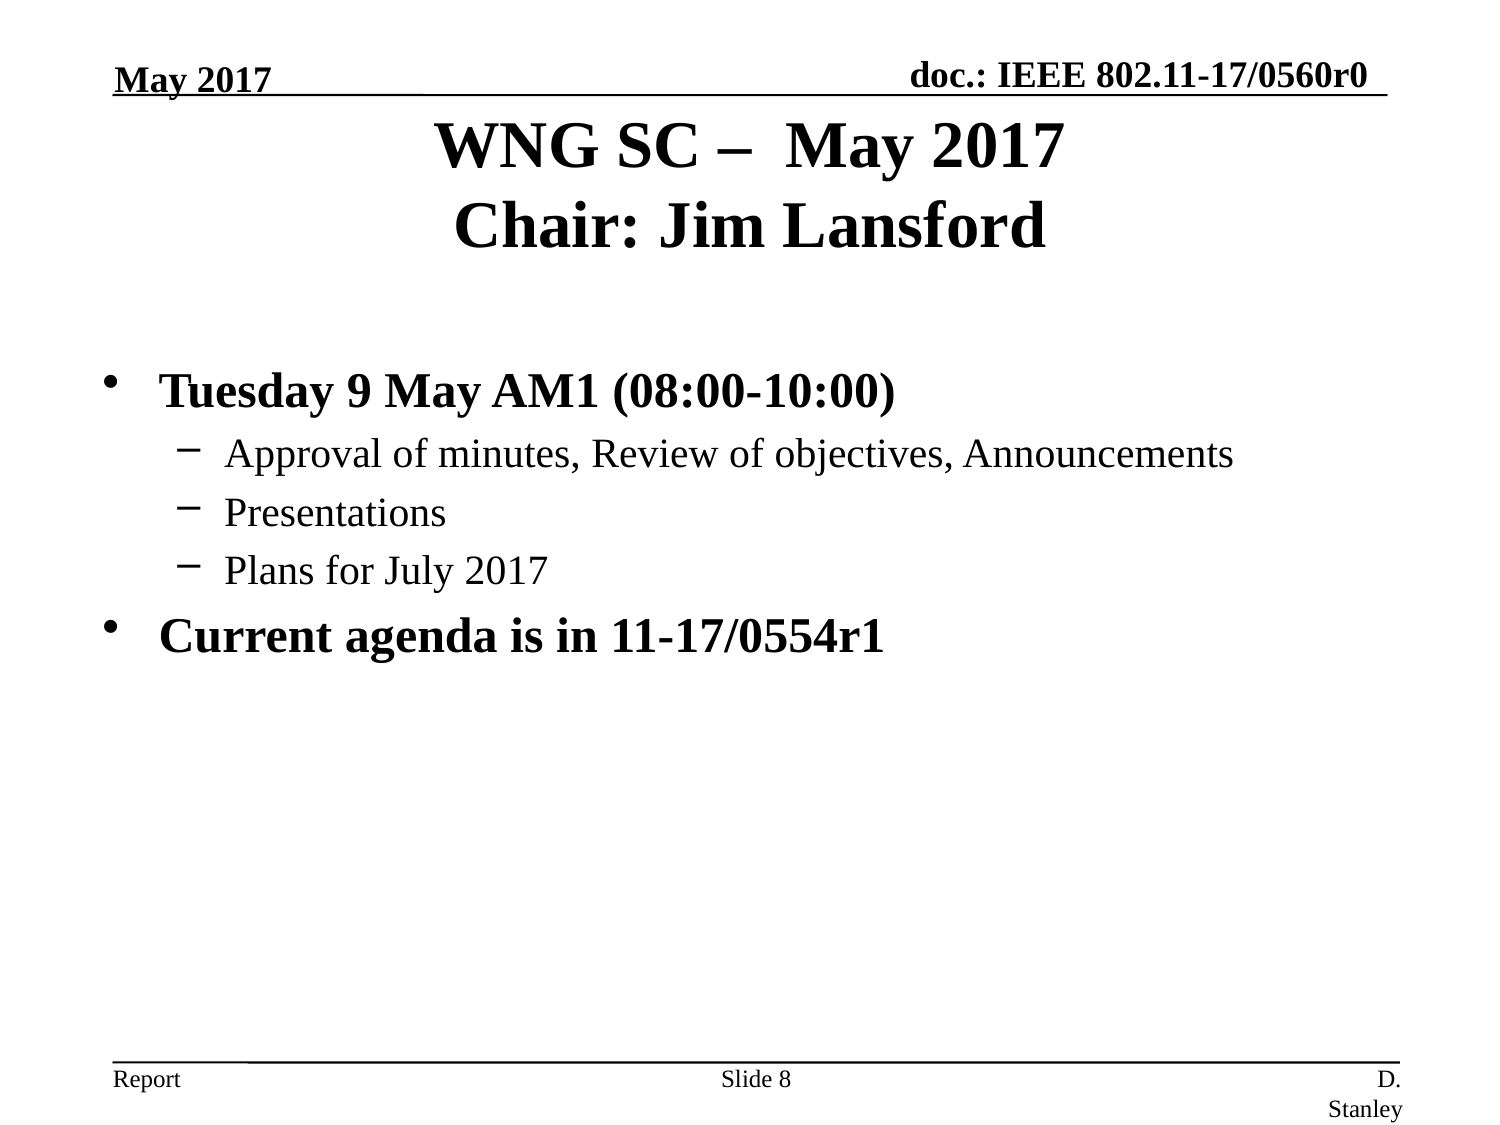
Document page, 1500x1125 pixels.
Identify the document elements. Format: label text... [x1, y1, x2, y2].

footer D. Stanley, HP Enterprise [1325, 1062, 1402, 1093]
text_box Tuesday 9 May AM1 (08:00-10:00) Approval of minutes, Review of objectives, Announcements Presentations Plans for July 2017 Current agenda is in 11-17/0554r1 [87, 350, 1450, 791]
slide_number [114, 54, 309, 100]
title WNG SC – May 2017 Chair: Jim Lansford [112, 125, 1388, 238]
slide_number Slide 8 [712, 1062, 800, 1093]
